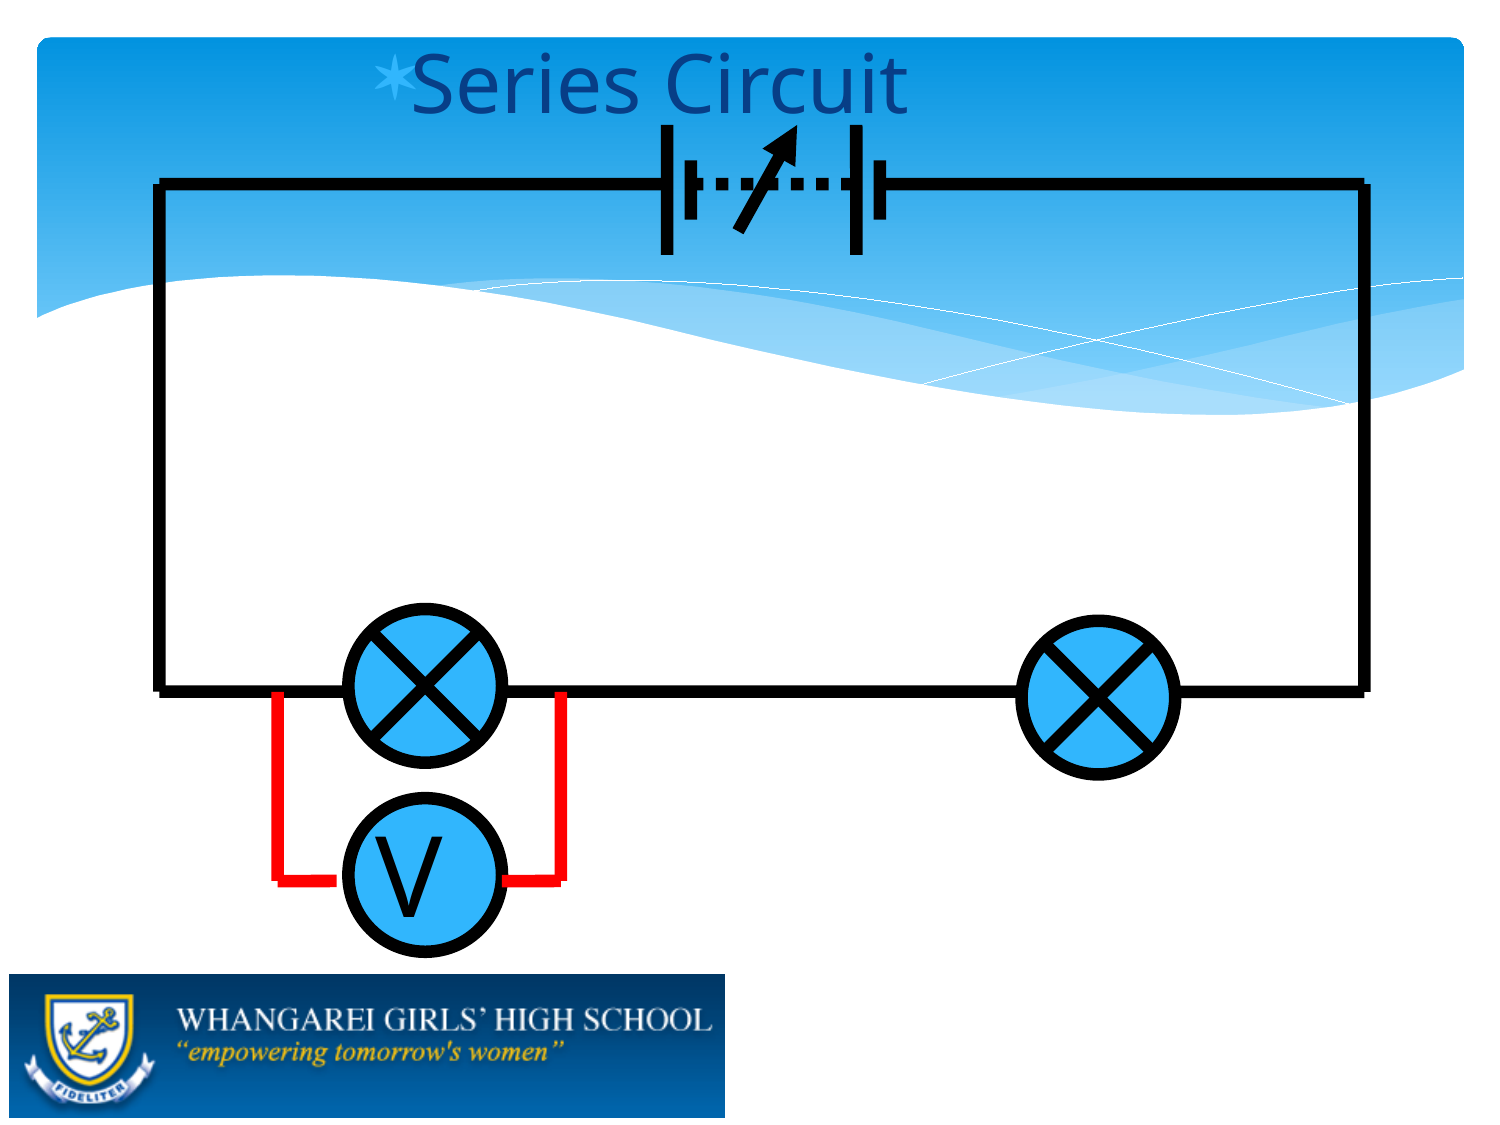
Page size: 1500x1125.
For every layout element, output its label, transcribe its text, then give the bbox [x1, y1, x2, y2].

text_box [666, 124, 881, 256]
text_box [348, 609, 503, 763]
table_header [1365, 323, 1370, 346]
table_header [1359, 323, 1364, 346]
picture [9, 974, 726, 1118]
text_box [348, 797, 503, 952]
table_cell Same [1365, 351, 1370, 400]
text_box [1021, 620, 1176, 775]
table_cell Same [1359, 351, 1364, 401]
list Series Circuit [360, 42, 1459, 138]
